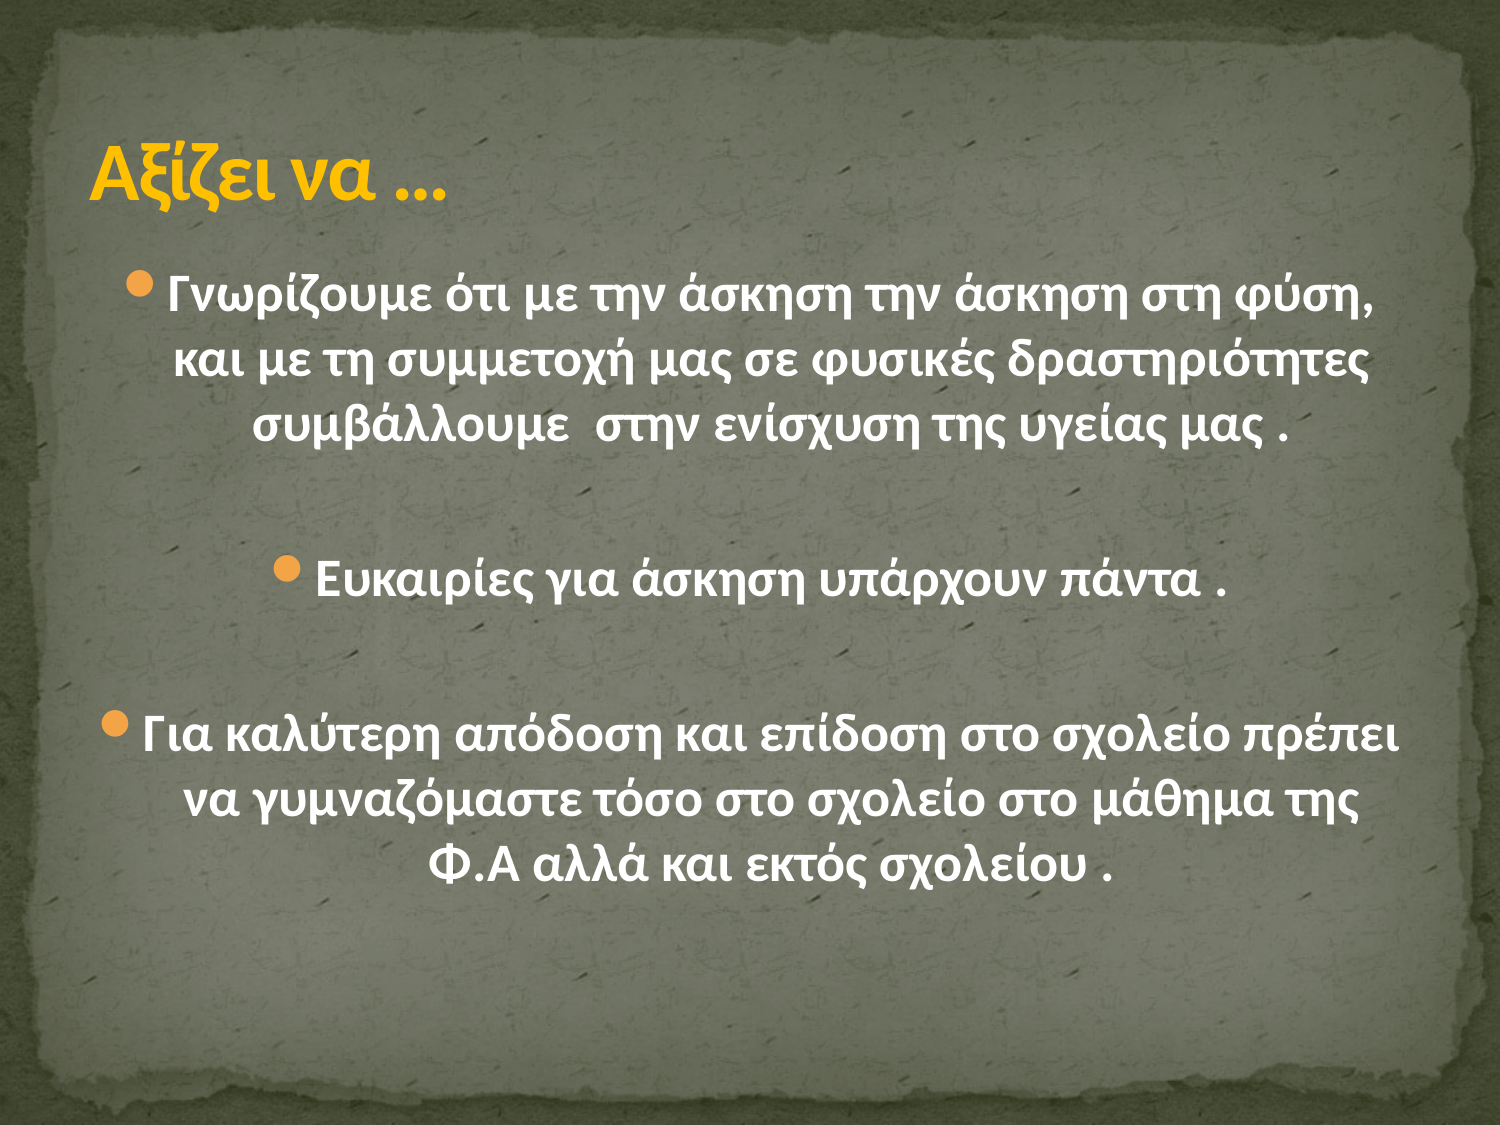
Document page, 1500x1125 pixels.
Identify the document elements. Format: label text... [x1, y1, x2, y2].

list Γνωρίζουμε ότι με την άσκηση την άσκηση στη φύση, και με τη συμμετοχή μας σε φυσικές δραστηριότητες συμβάλλουμε στην ενίσχυση της υγείας μας . Ευκαιρίες για άσκηση υπάρχουν πάντα . Για καλύτερη απόδοση και επίδοση στο σχολείο πρέπει να γυμναζόμαστε τόσο στο σχολείο στο μάθημα της Φ.Α αλλά και εκτός σχολείου . [75, 249, 1425, 1000]
title Αξίζει να … [74, 24, 1425, 225]
